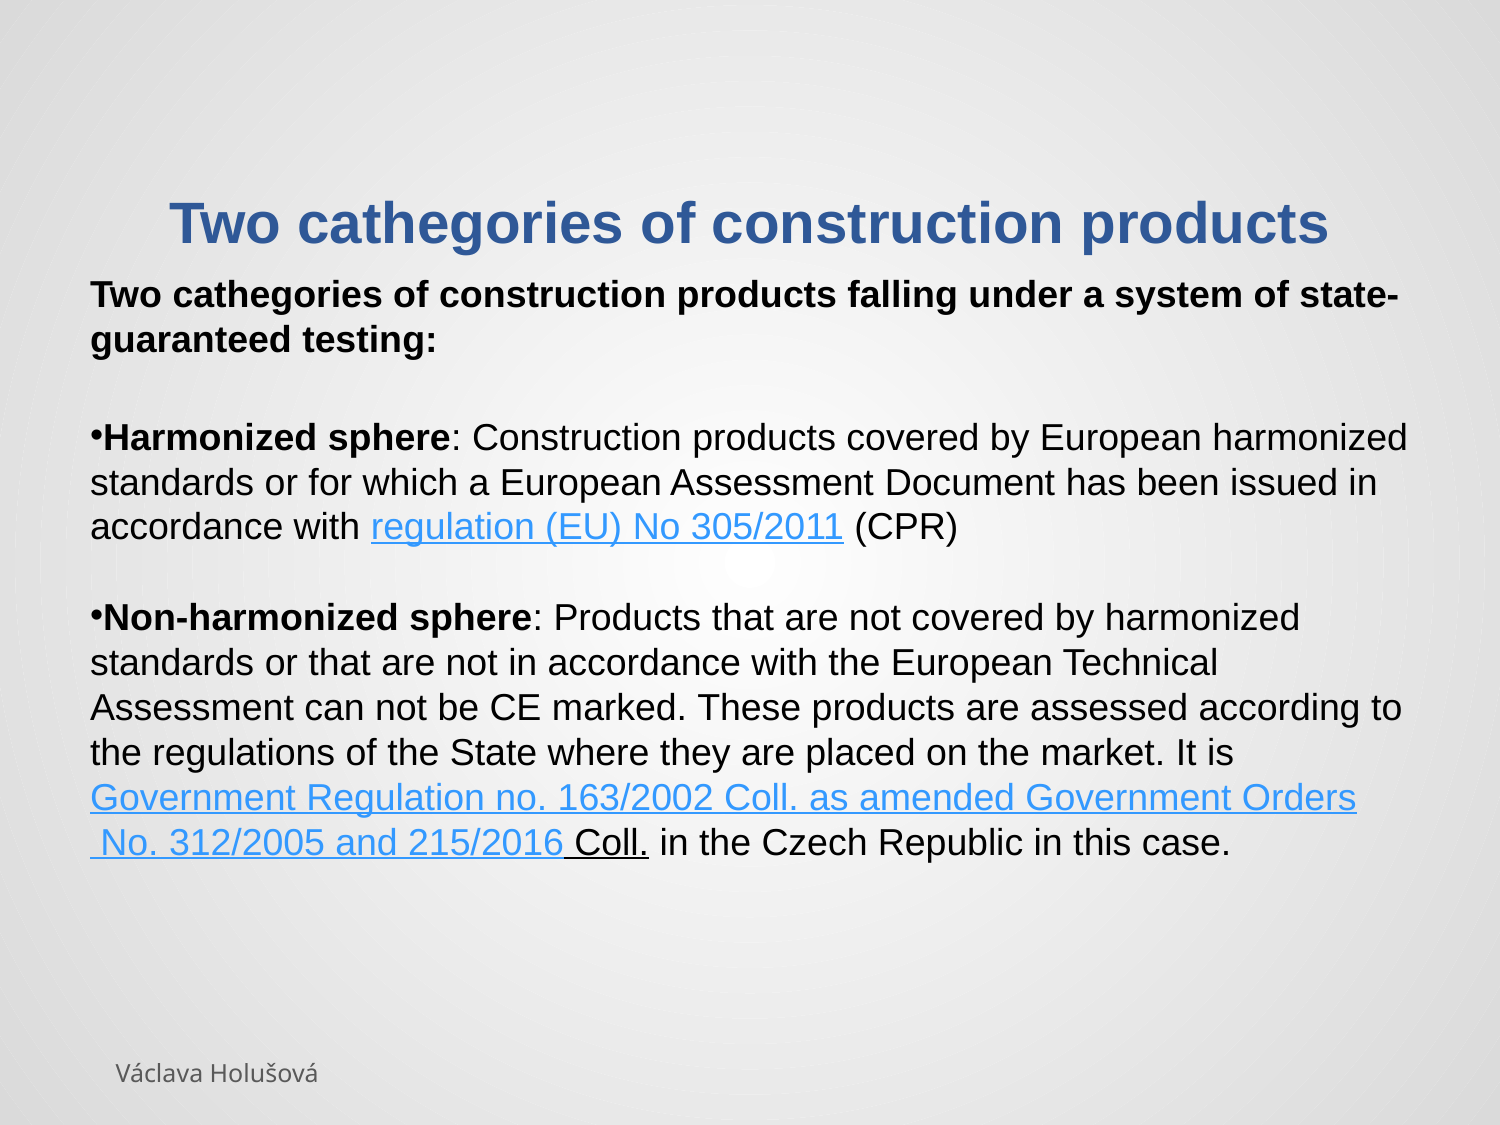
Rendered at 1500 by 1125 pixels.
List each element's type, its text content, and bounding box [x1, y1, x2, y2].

footer Václava Holušová [108, 1042, 576, 1103]
title Two cathegories of construction products [75, 0, 1425, 262]
list Two cathegories of construction products falling under a system of state-guaranteed testing: Harmonized sphere: Construction products covered by European harmonized standards or for which a European Assessment Document has been issued in accordance with regulation (EU) No 305/2011 (CPR) Non-harmonized sphere: Products that are not covered by harmonized standards or that are not in accordance with the European Technical Assessment can not be CE marked. These products are assessed according to the regulations of the State where they are placed on the market. It is Government Regulation no. 163/2002 Coll. as amended Government Orders No. 312/2005 and 215/2016 Coll. in the Czech Republic in this case. [75, 262, 1425, 1005]
